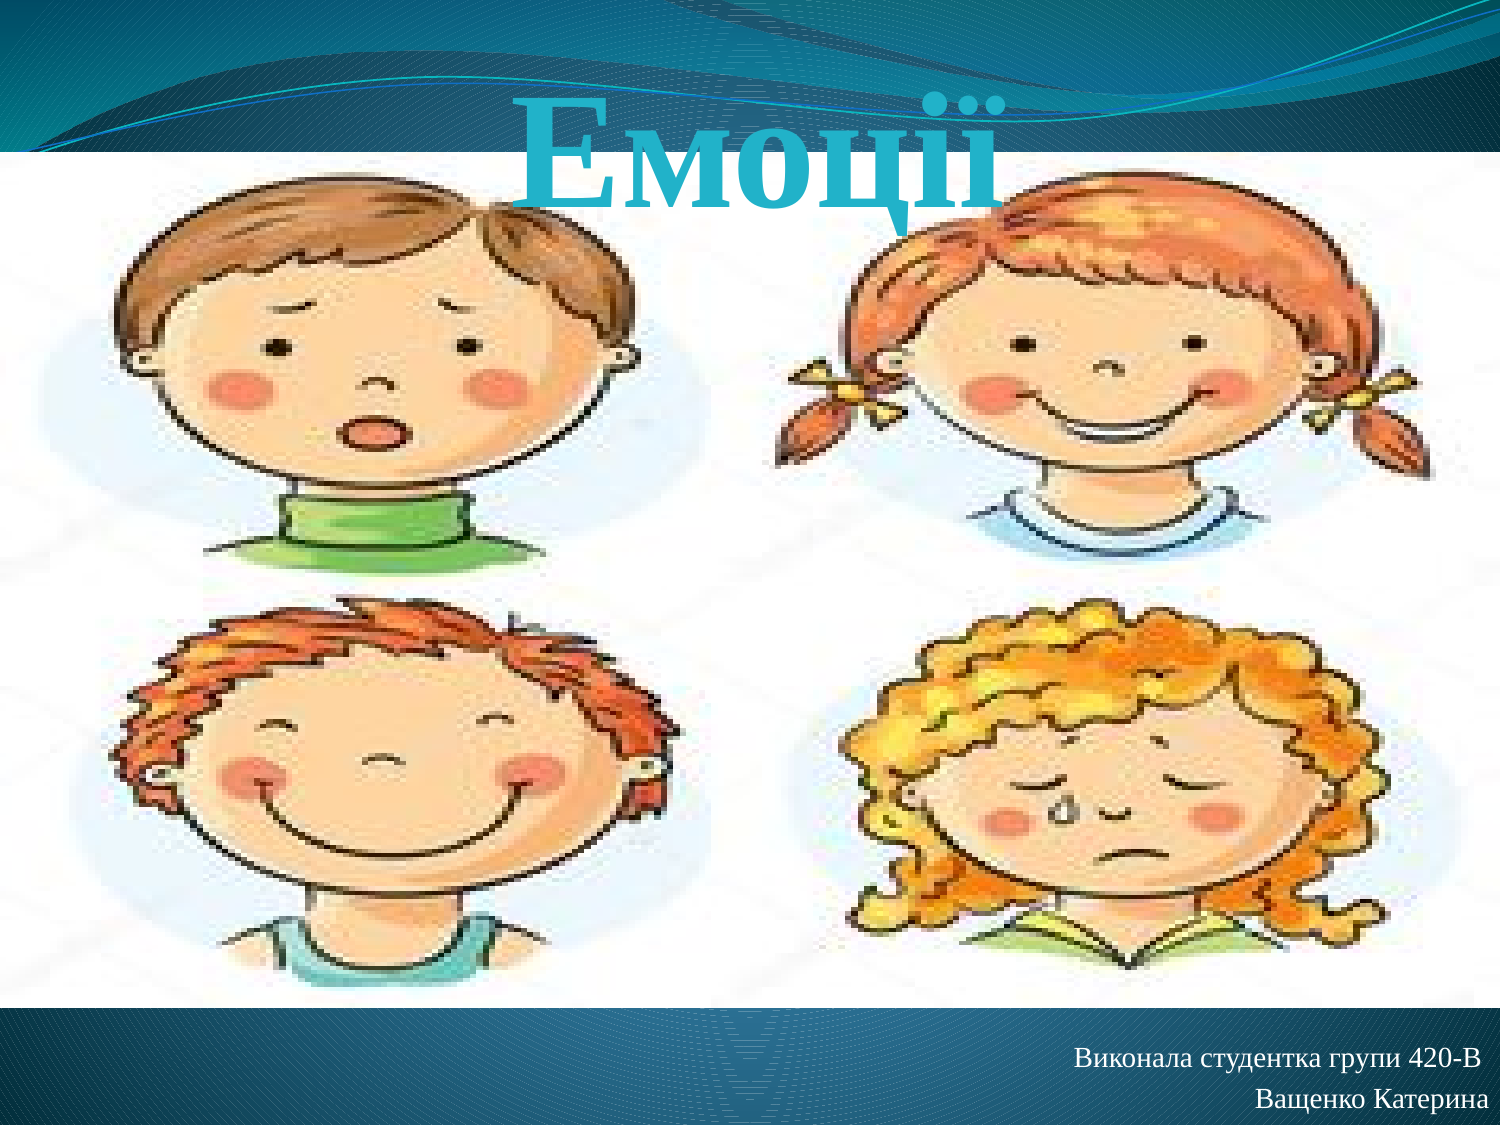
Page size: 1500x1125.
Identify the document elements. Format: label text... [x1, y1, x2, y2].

title Емоції [93, 0, 1008, 152]
subtitle Виконала студентка групи 420-В Ващенко Катерина [450, 1031, 1500, 1125]
picture [0, 152, 1500, 1008]
